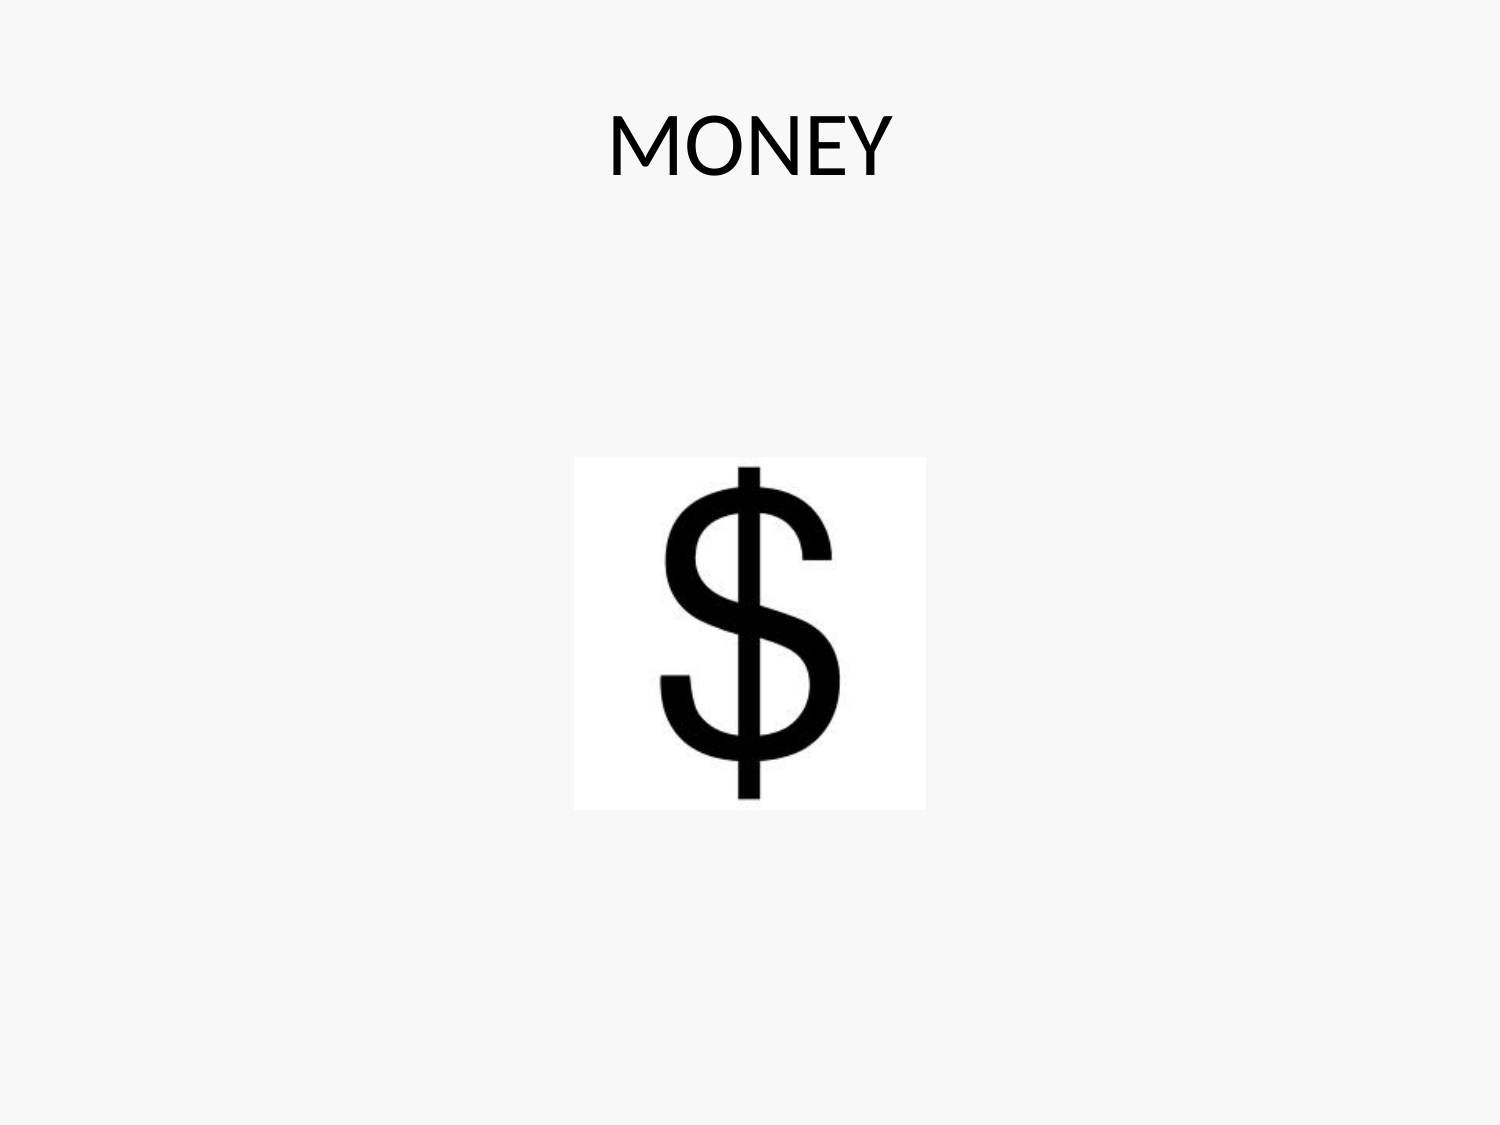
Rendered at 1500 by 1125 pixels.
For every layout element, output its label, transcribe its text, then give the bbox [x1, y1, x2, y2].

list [573, 457, 926, 810]
title MONEY [75, 45, 1425, 233]
